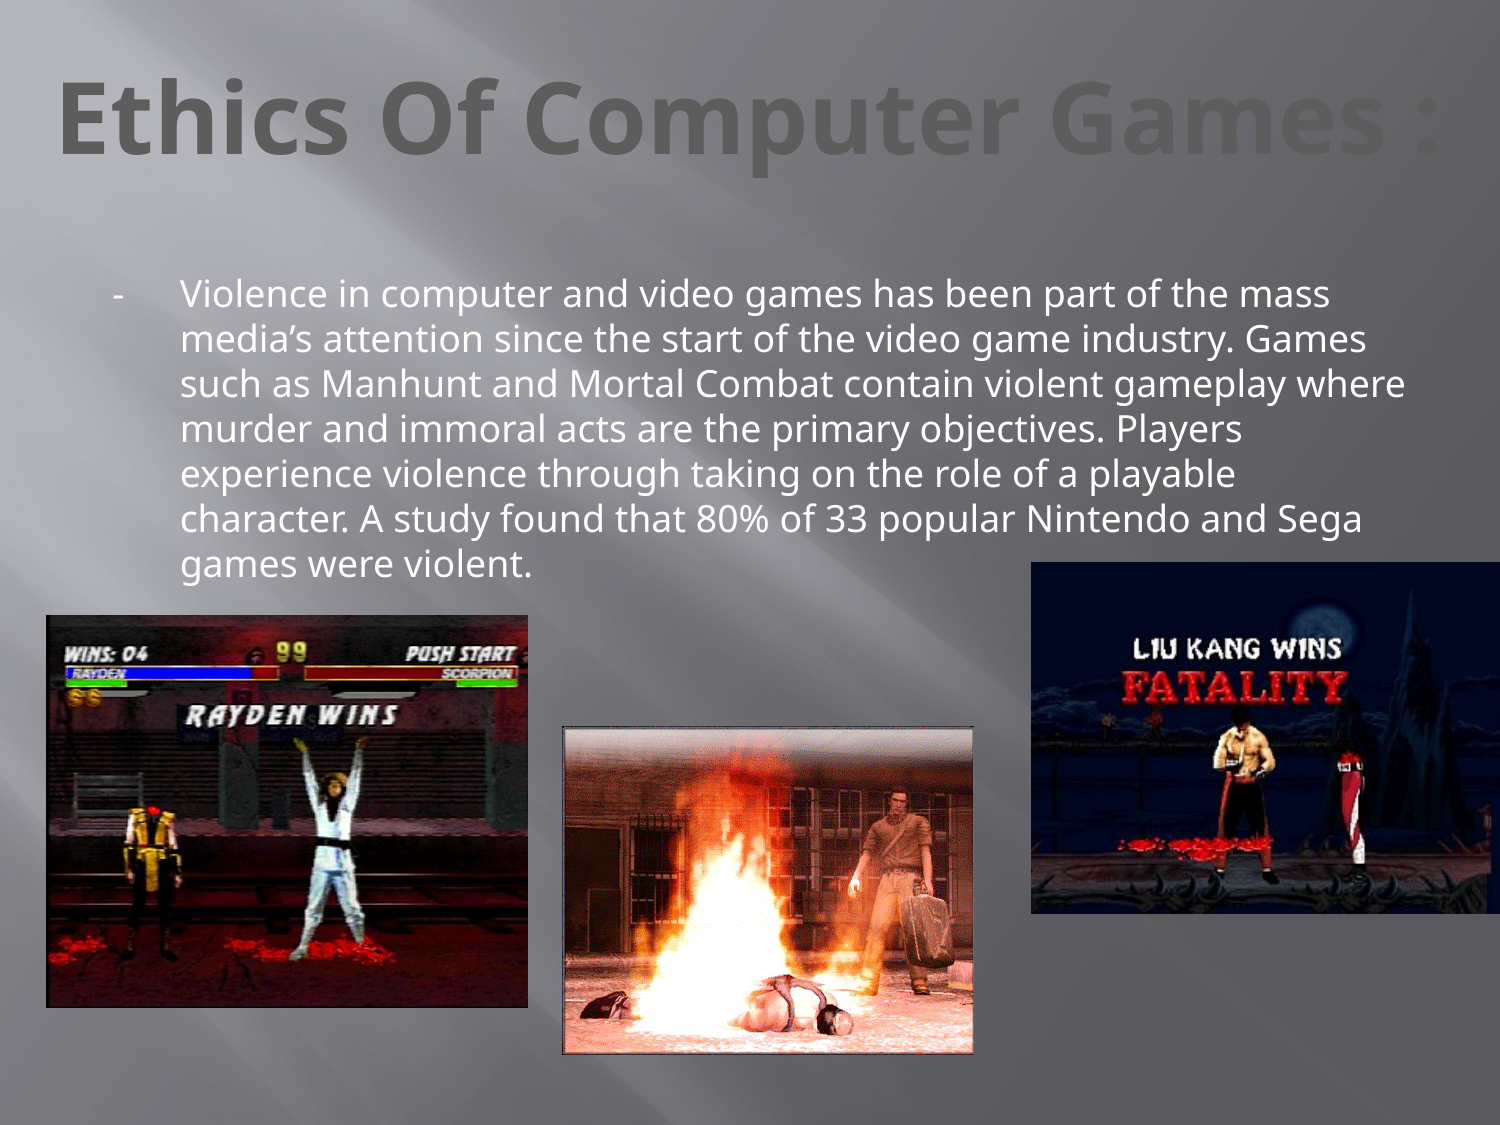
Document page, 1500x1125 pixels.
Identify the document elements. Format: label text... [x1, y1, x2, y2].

list - Violence in computer and video games has been part of the mass media’s attention since the start of the video game industry. Games such as Manhunt and Mortal Combat contain violent gameplay where murder and immoral acts are the primary objectives. Players experience violence through taking on the role of a playable character. A study found that 80% of 33 popular Nintendo and Sega games were violent. [75, 262, 1425, 1035]
picture [562, 725, 974, 1055]
picture [1030, 562, 1500, 915]
picture [46, 615, 528, 1008]
text_box Ethics Of Computer Games : [11, 46, 1487, 182]
